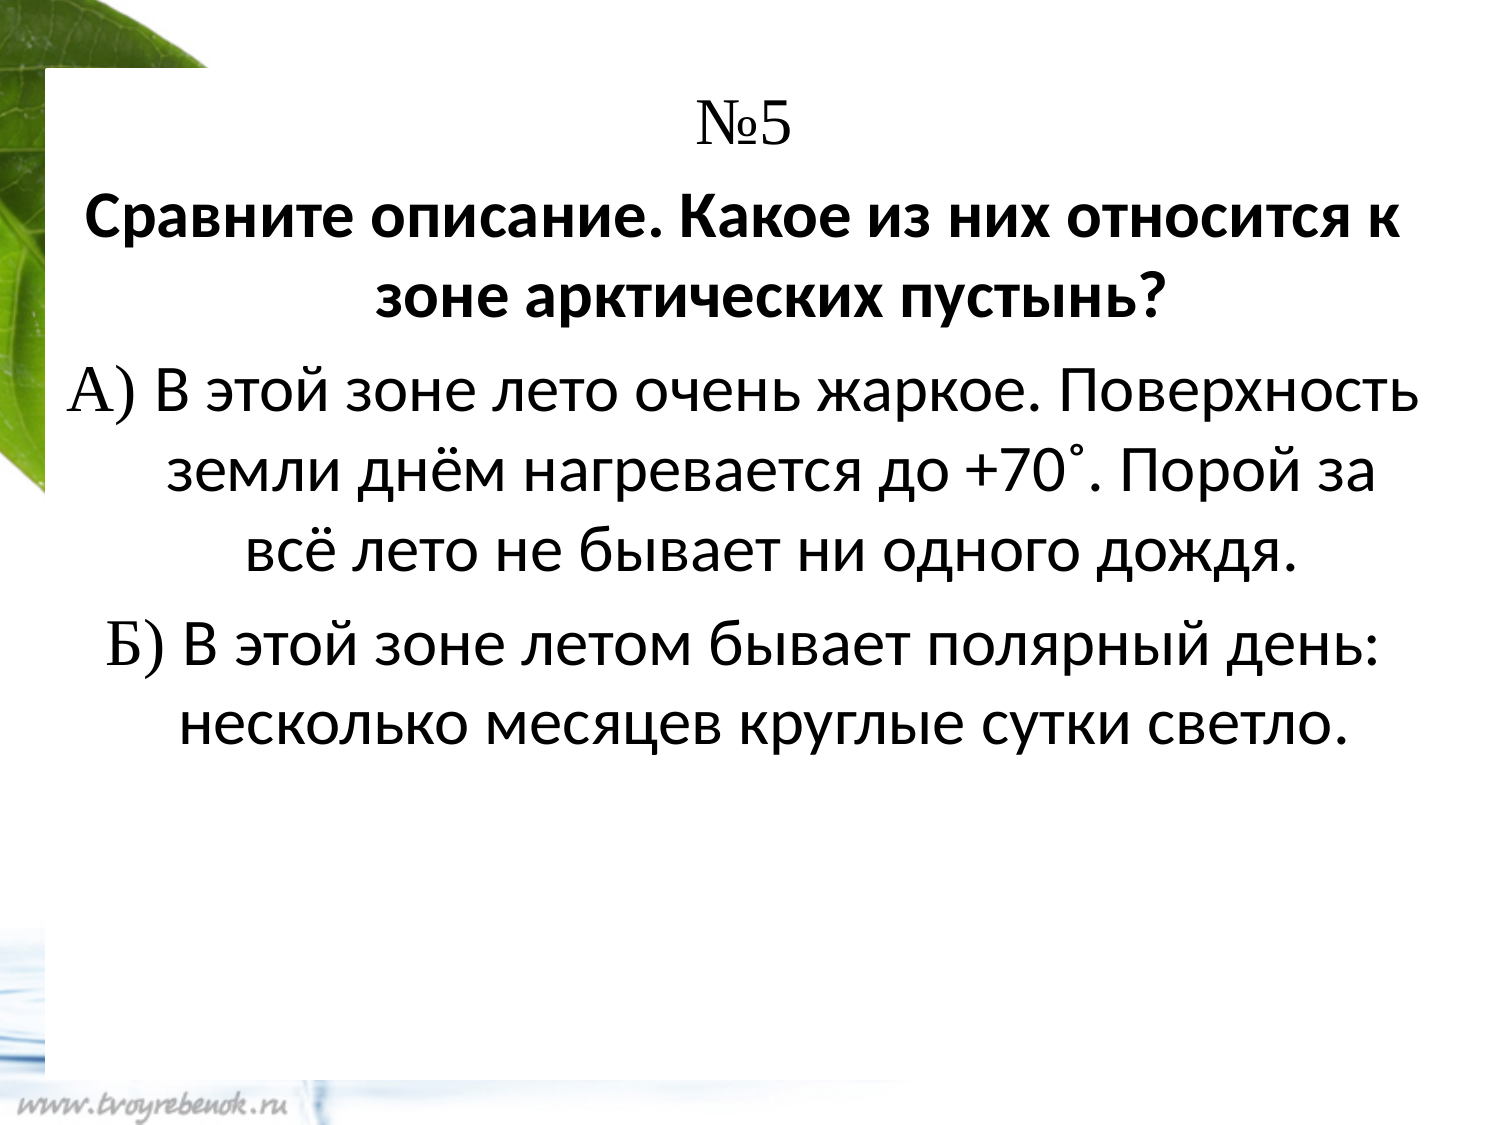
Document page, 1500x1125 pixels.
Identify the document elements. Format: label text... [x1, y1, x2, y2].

picture [0, 0, 1500, 1125]
text_box №5 Сравните описание. Какое из них относится к зоне арктических пустынь? А) В этой зоне лето очень жаркое. Поверхность земли днём нагревается до +70˚. Порой за всё лето не бывает ни одного дождя. Б) В этой зоне летом бывает полярный день: несколько месяцев круглые сутки светло. [45, 68, 1443, 1080]
